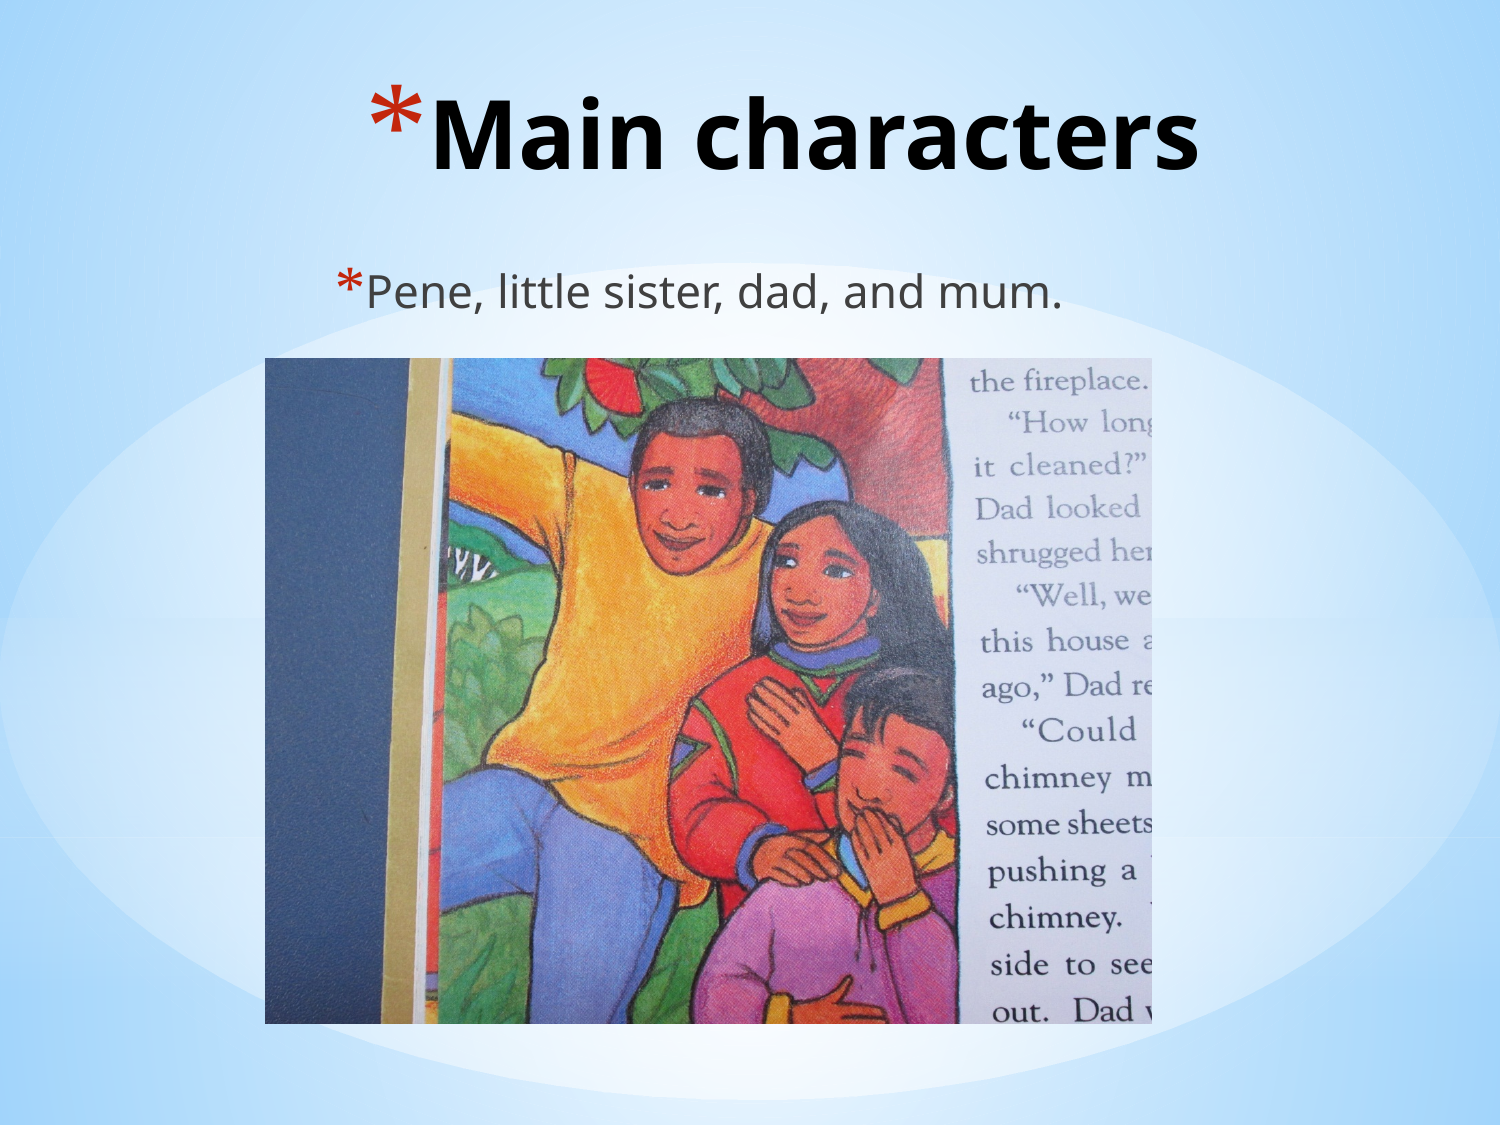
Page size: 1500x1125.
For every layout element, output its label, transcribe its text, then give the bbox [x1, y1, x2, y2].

picture [265, 358, 1152, 1024]
list Pene, little sister, dad, and mum. [312, 255, 1363, 826]
title Main characters [147, 66, 1216, 254]
